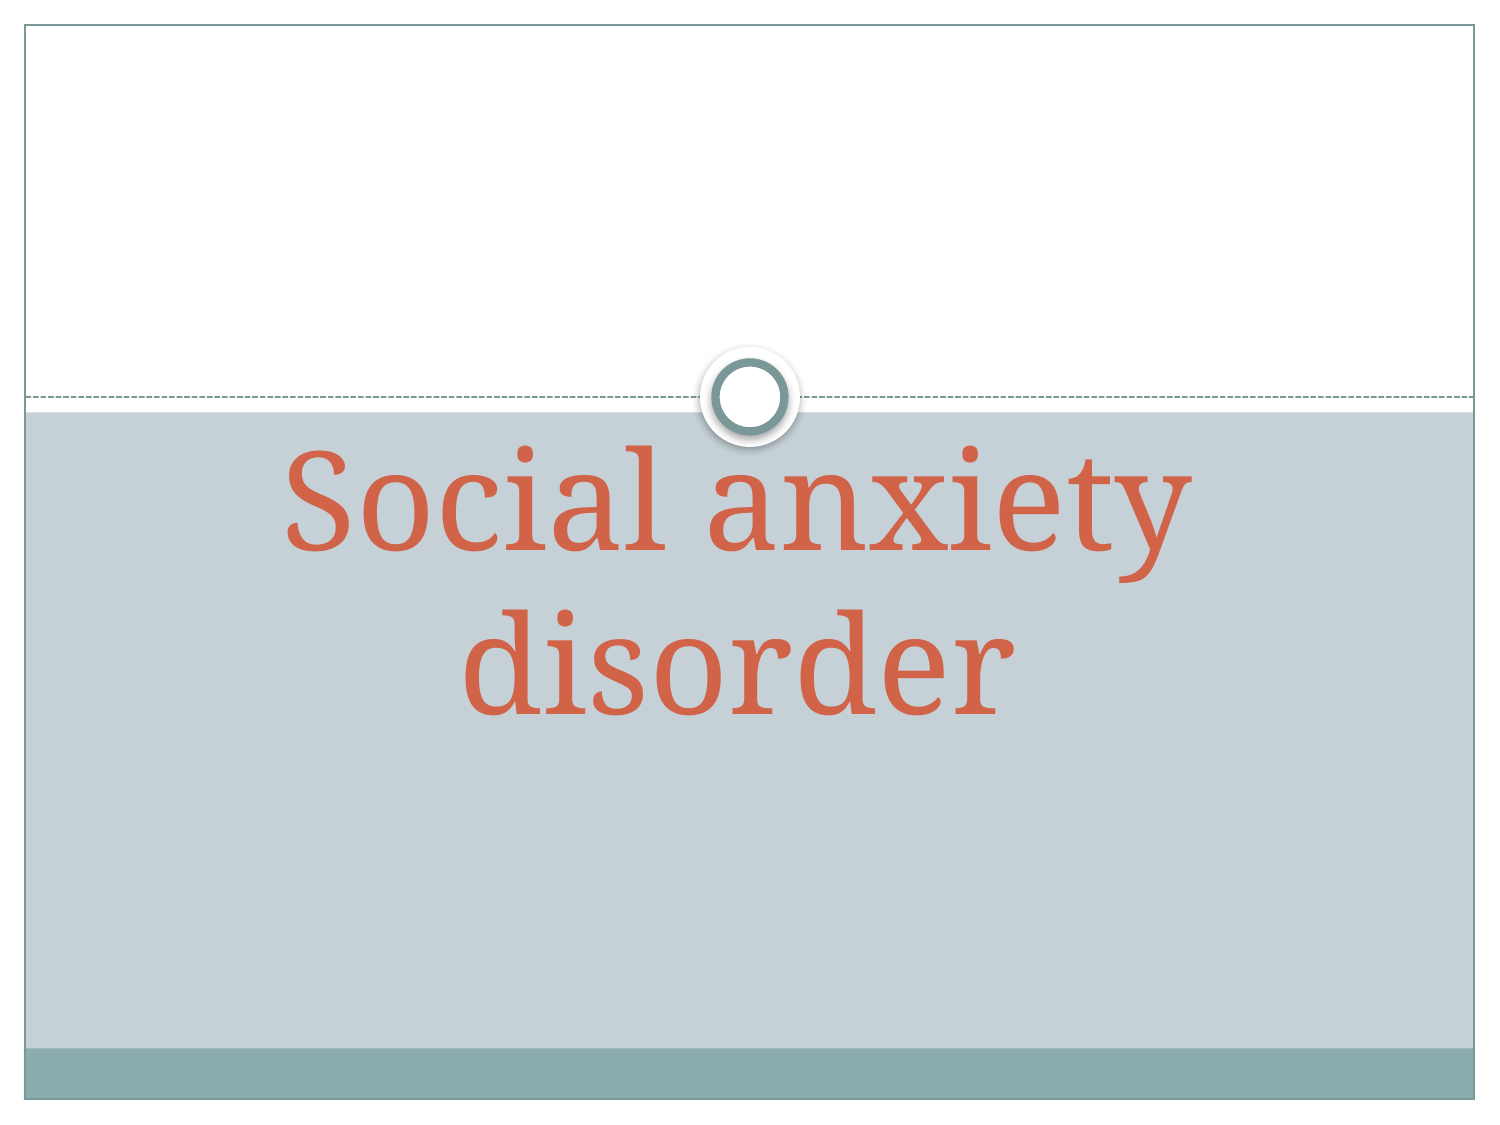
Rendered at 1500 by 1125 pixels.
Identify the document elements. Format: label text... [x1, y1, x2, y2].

title Social anxiety disorder [99, 462, 1375, 750]
